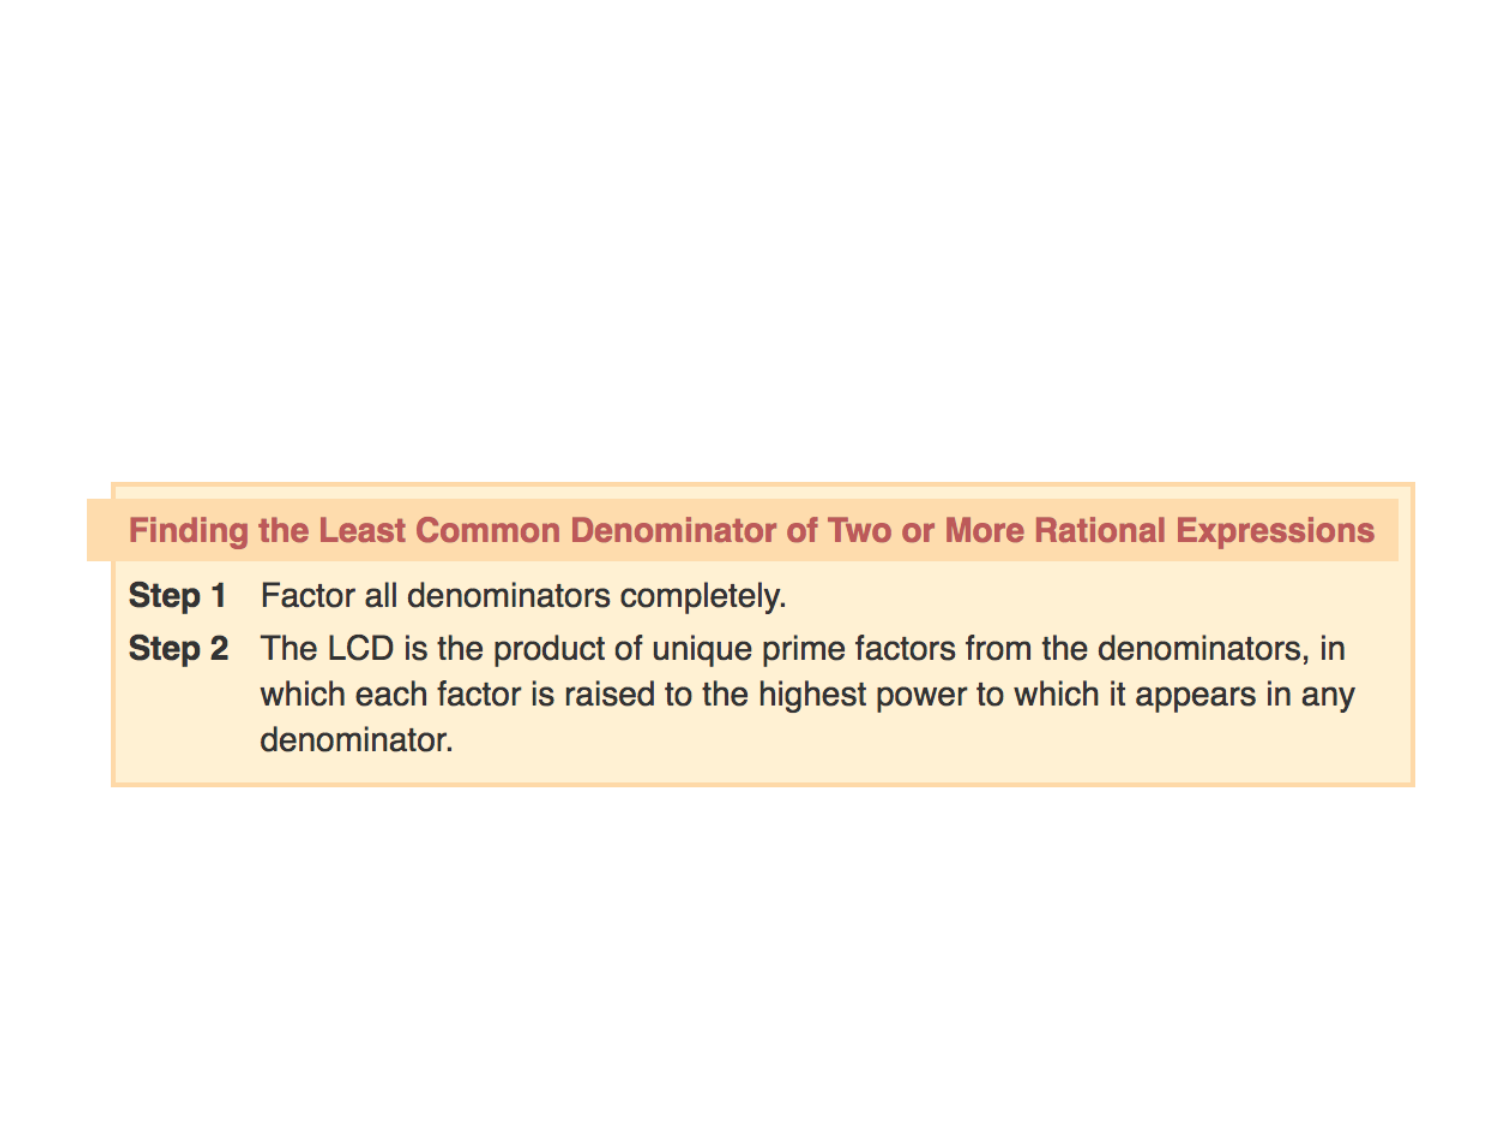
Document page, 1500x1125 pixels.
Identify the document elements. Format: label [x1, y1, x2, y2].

list [74, 262, 1426, 1006]
